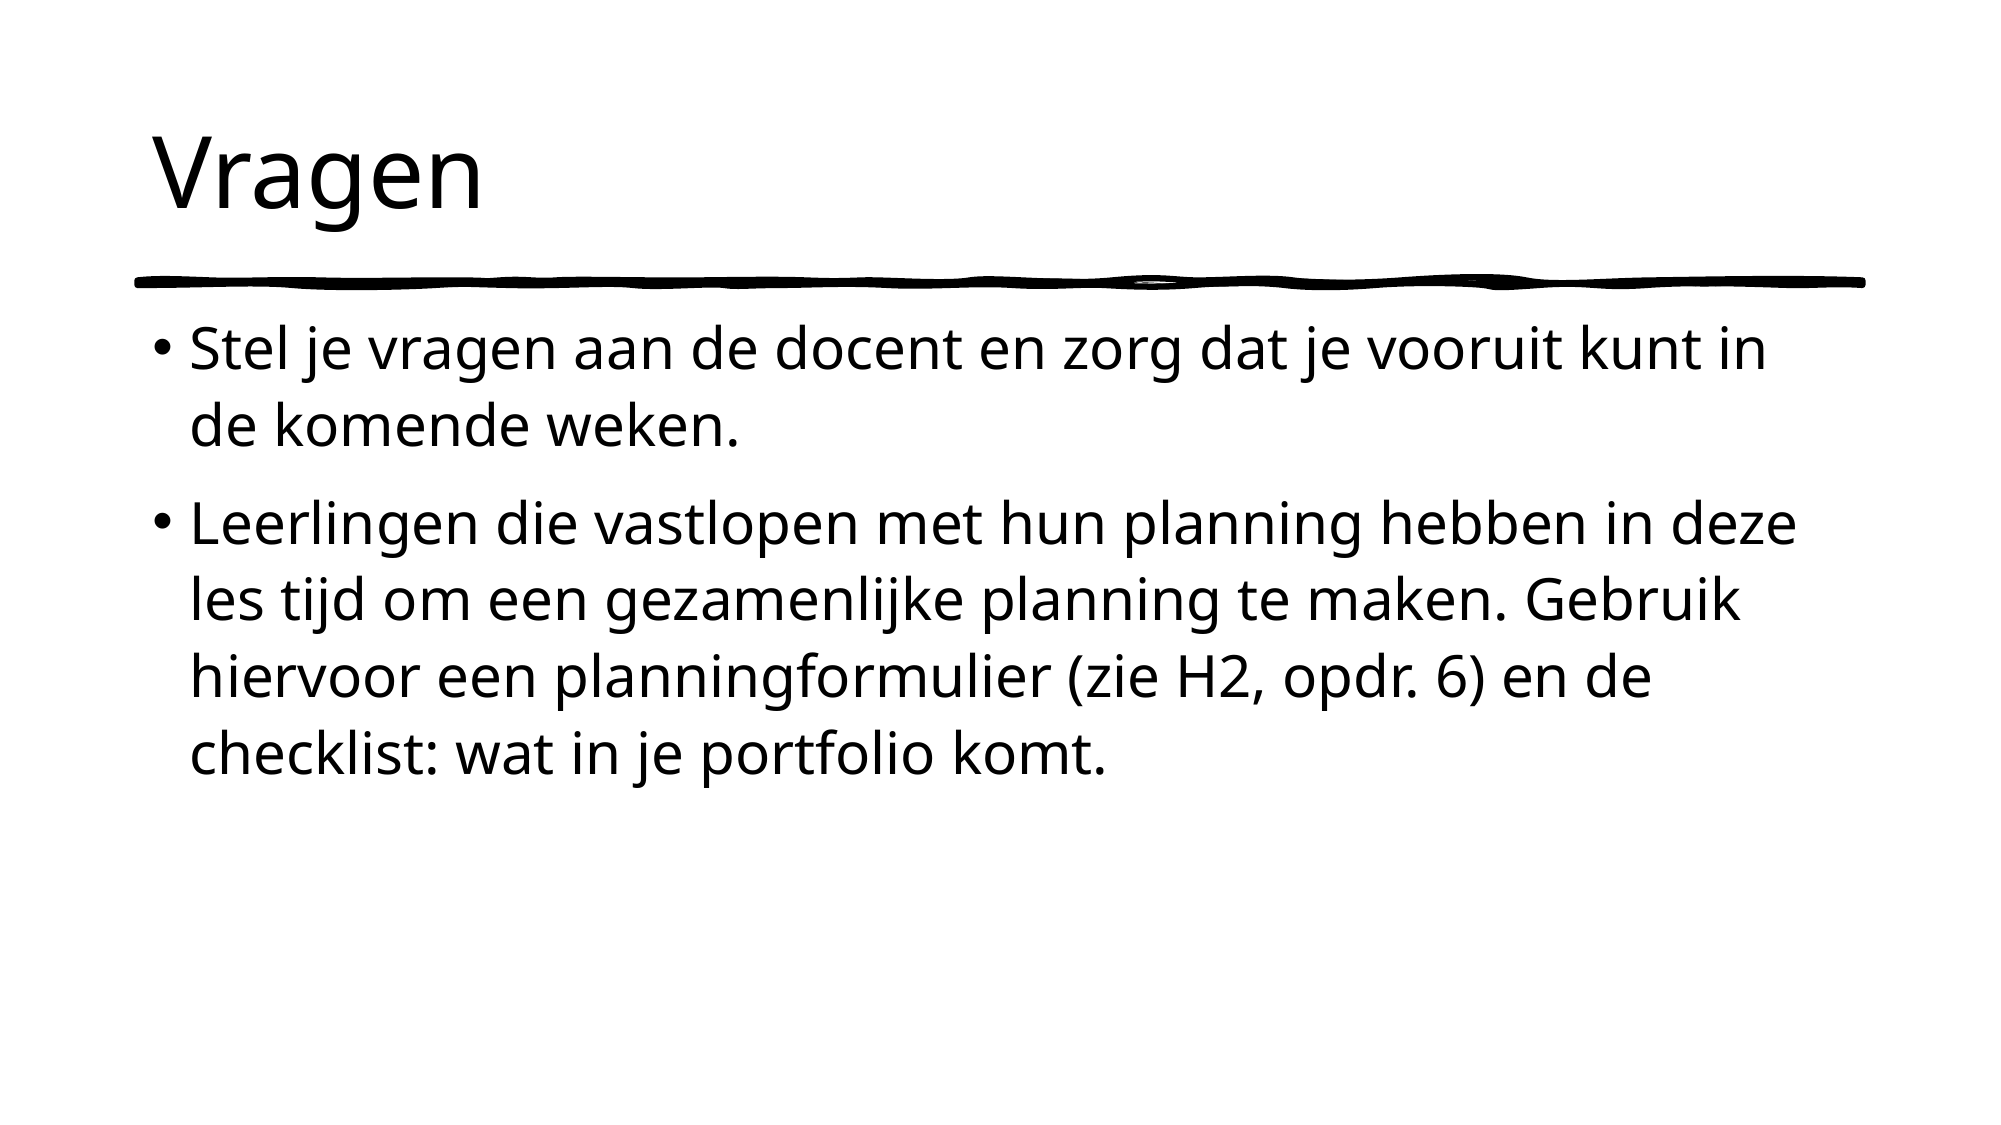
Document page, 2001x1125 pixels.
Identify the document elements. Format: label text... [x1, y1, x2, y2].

title Vragen [137, 59, 1863, 278]
list Stel je vragen aan de docent en zorg dat je vooruit kunt in de komende weken. Leerlingen die vastlopen met hun planning hebben in deze les tijd om een gezamenlijke planning te maken. Gebruik hiervoor een planningformulier (zie H2, opdr. 6) en de checklist: wat in je portfolio komt. [137, 296, 1863, 1044]
